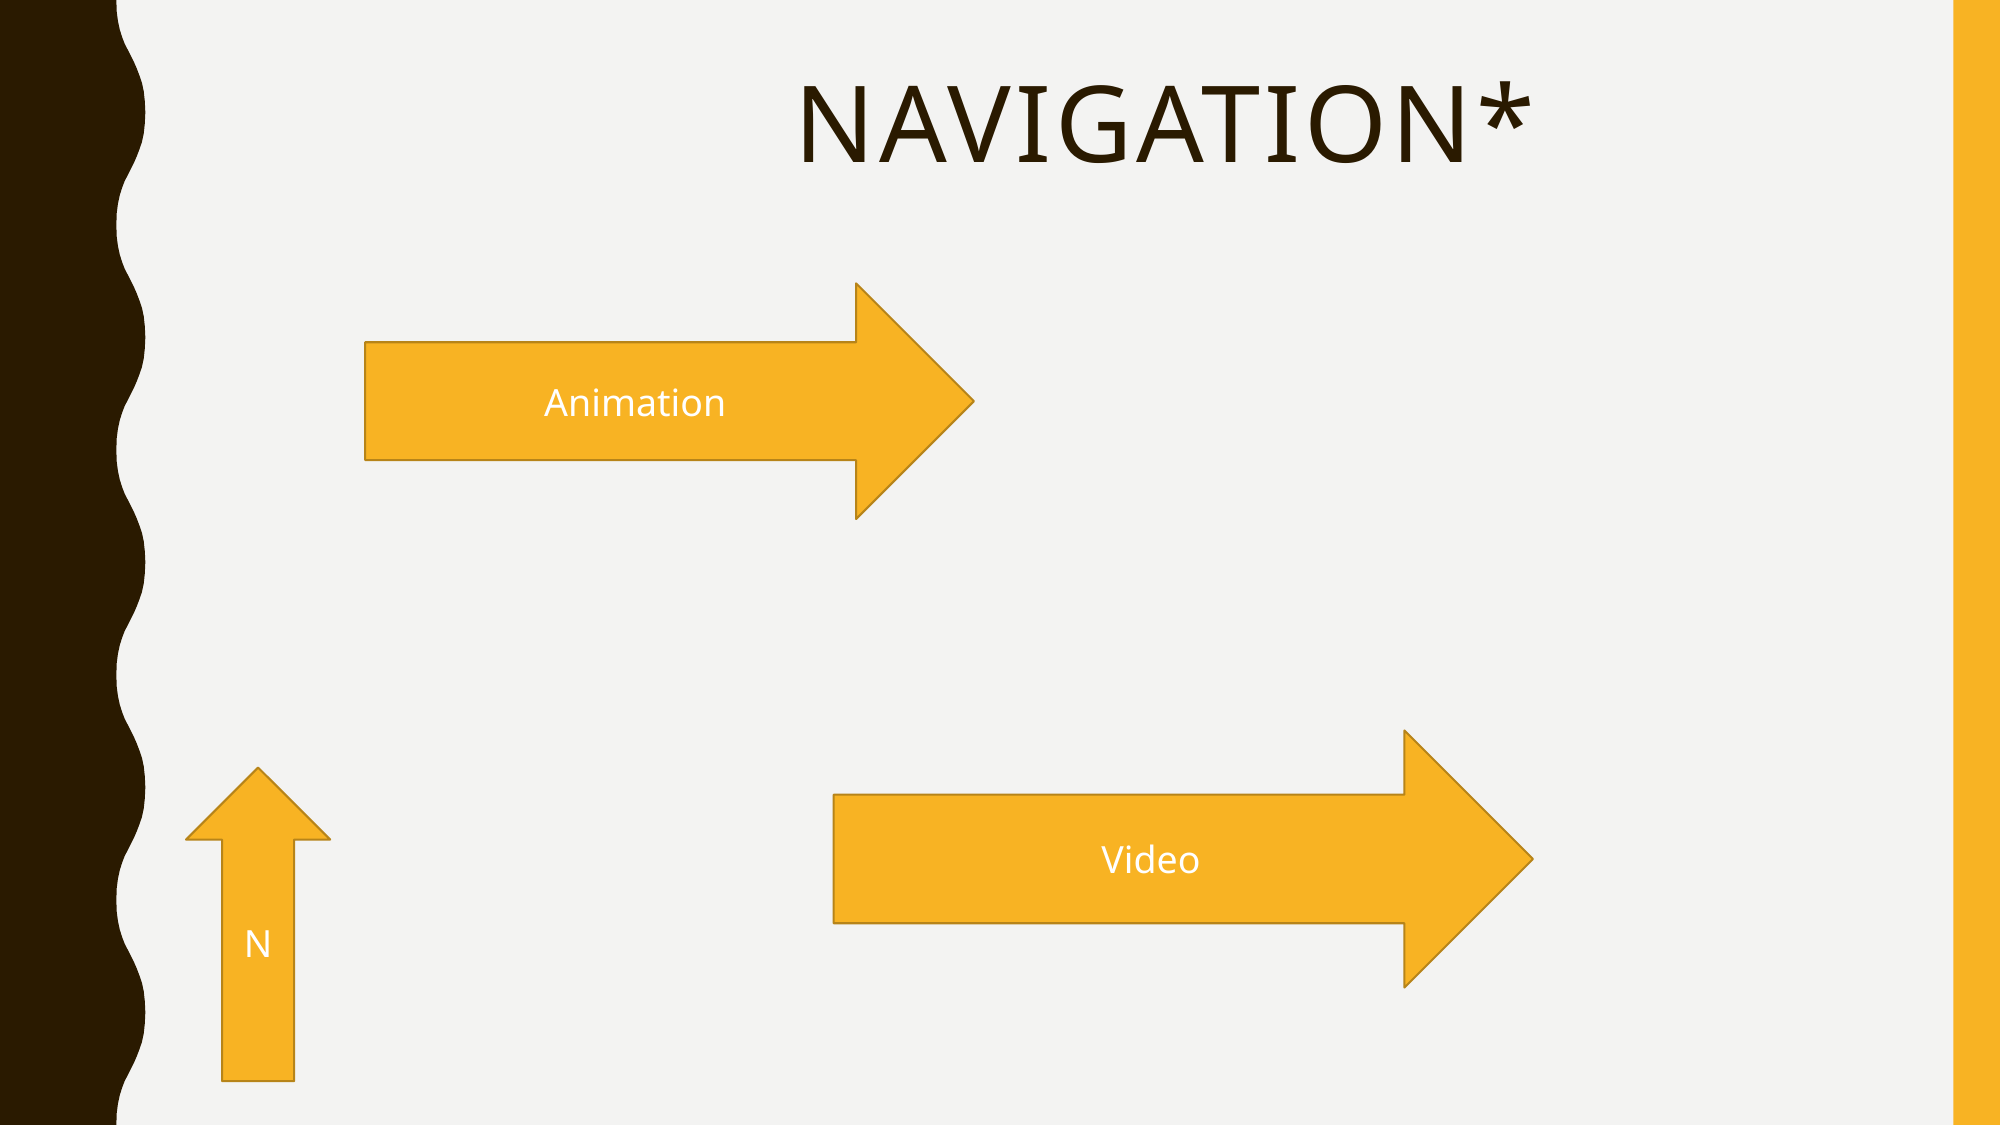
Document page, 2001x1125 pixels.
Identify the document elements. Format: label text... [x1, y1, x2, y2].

text_box Animation [364, 282, 975, 520]
text_box N [185, 766, 332, 1083]
title Navigation* [330, 62, 2000, 308]
text_box Video [832, 729, 1534, 989]
